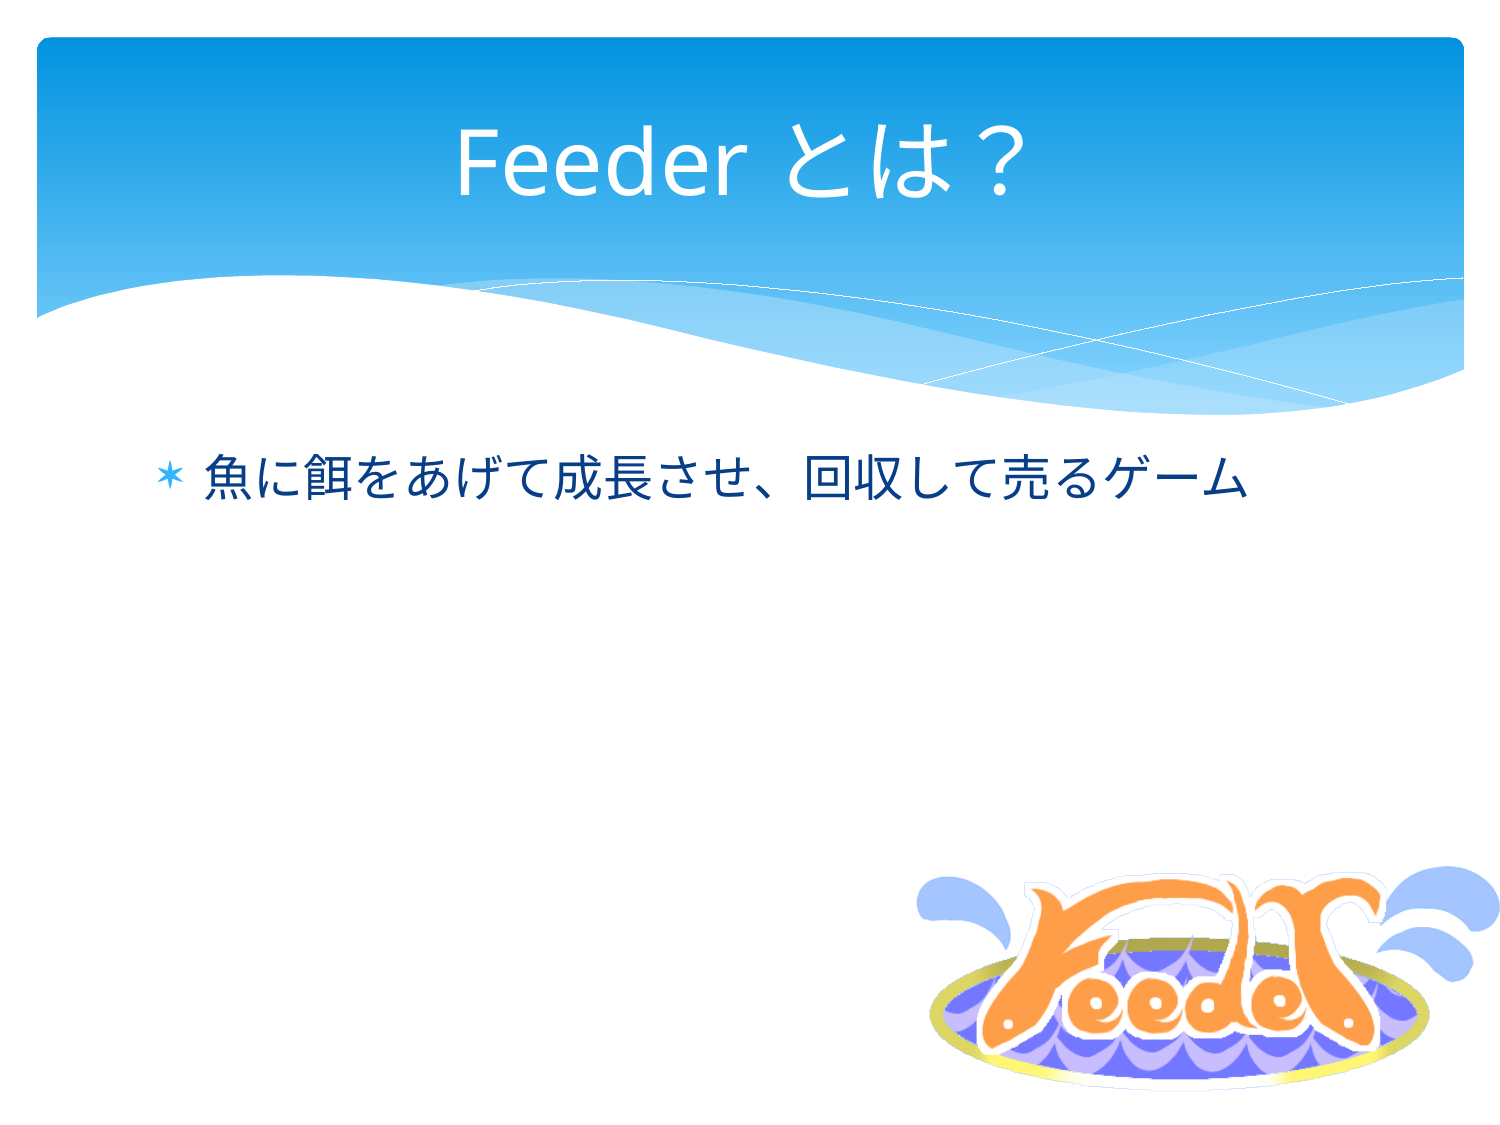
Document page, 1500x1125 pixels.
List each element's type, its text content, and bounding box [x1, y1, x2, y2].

title Feederとは？ [75, 55, 1425, 261]
picture [903, 822, 1500, 1125]
list 魚に餌をあげて成長させ、回収して売るゲーム [143, 438, 1359, 1005]
